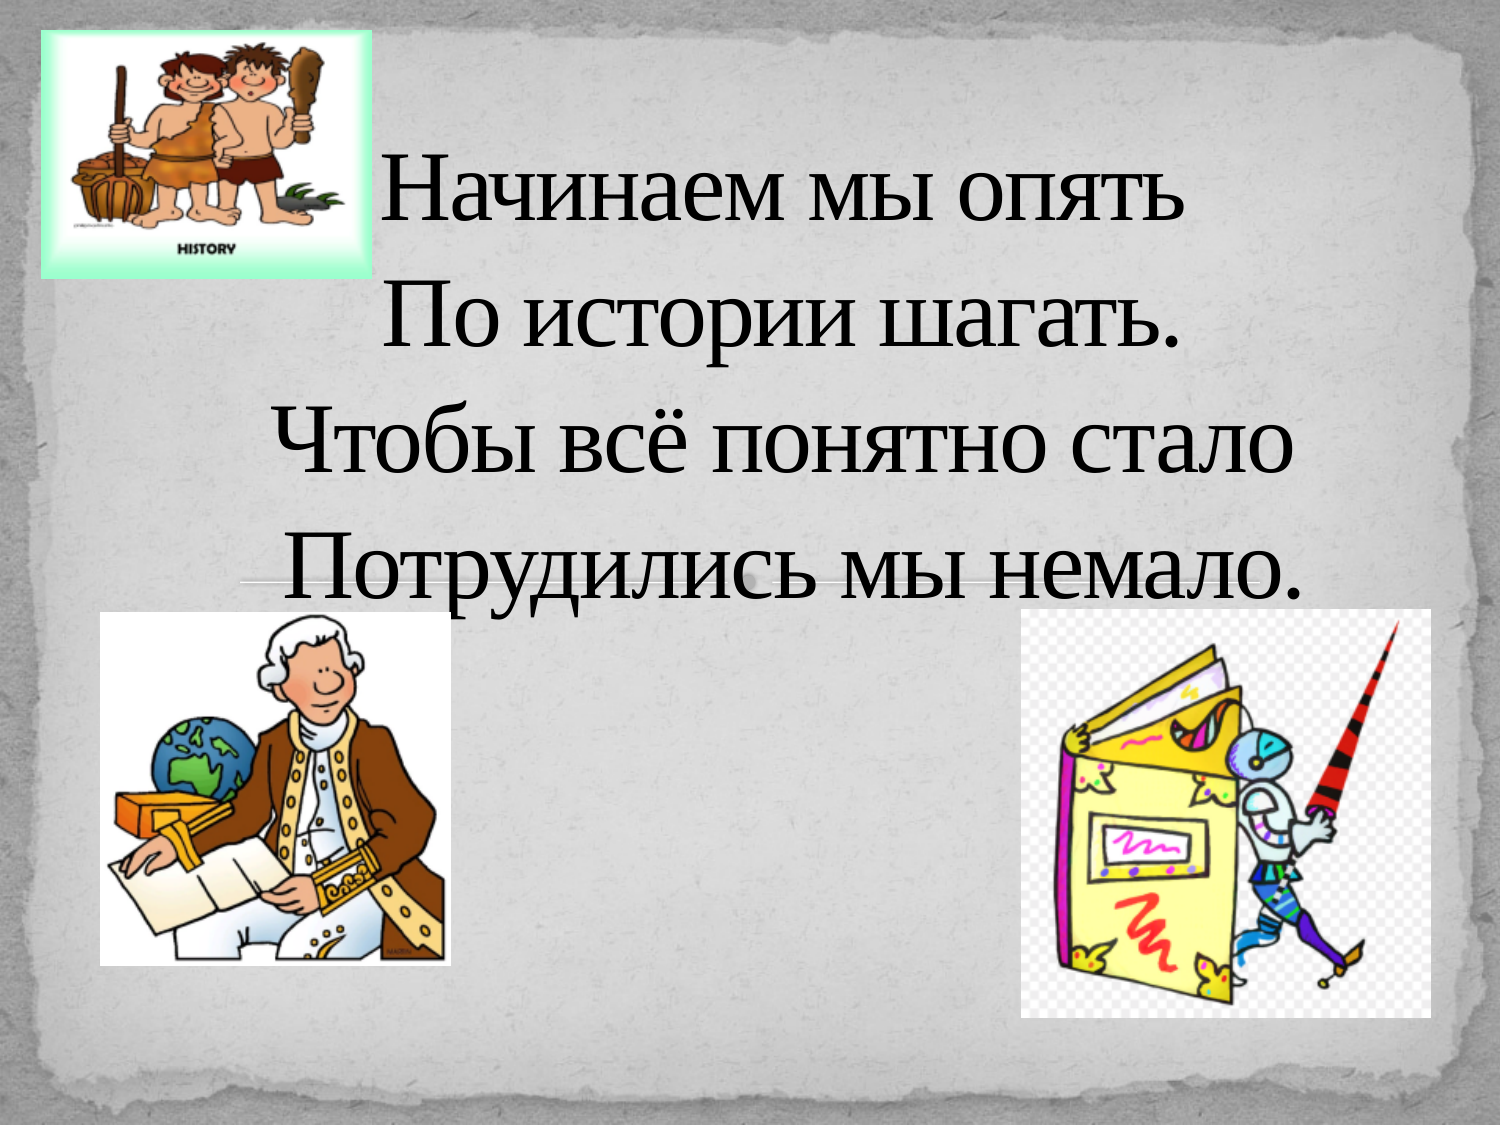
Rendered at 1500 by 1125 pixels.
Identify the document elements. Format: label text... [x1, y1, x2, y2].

title Начинаем мы опять По истории шагать. Чтобы всё понятно стало Потрудились мы немало. [88, 420, 1452, 746]
picture [1021, 609, 1431, 1018]
table_cell [92, 605, 459, 746]
table_cell [1014, 602, 1437, 746]
picture [41, 30, 372, 279]
picture [100, 612, 451, 966]
